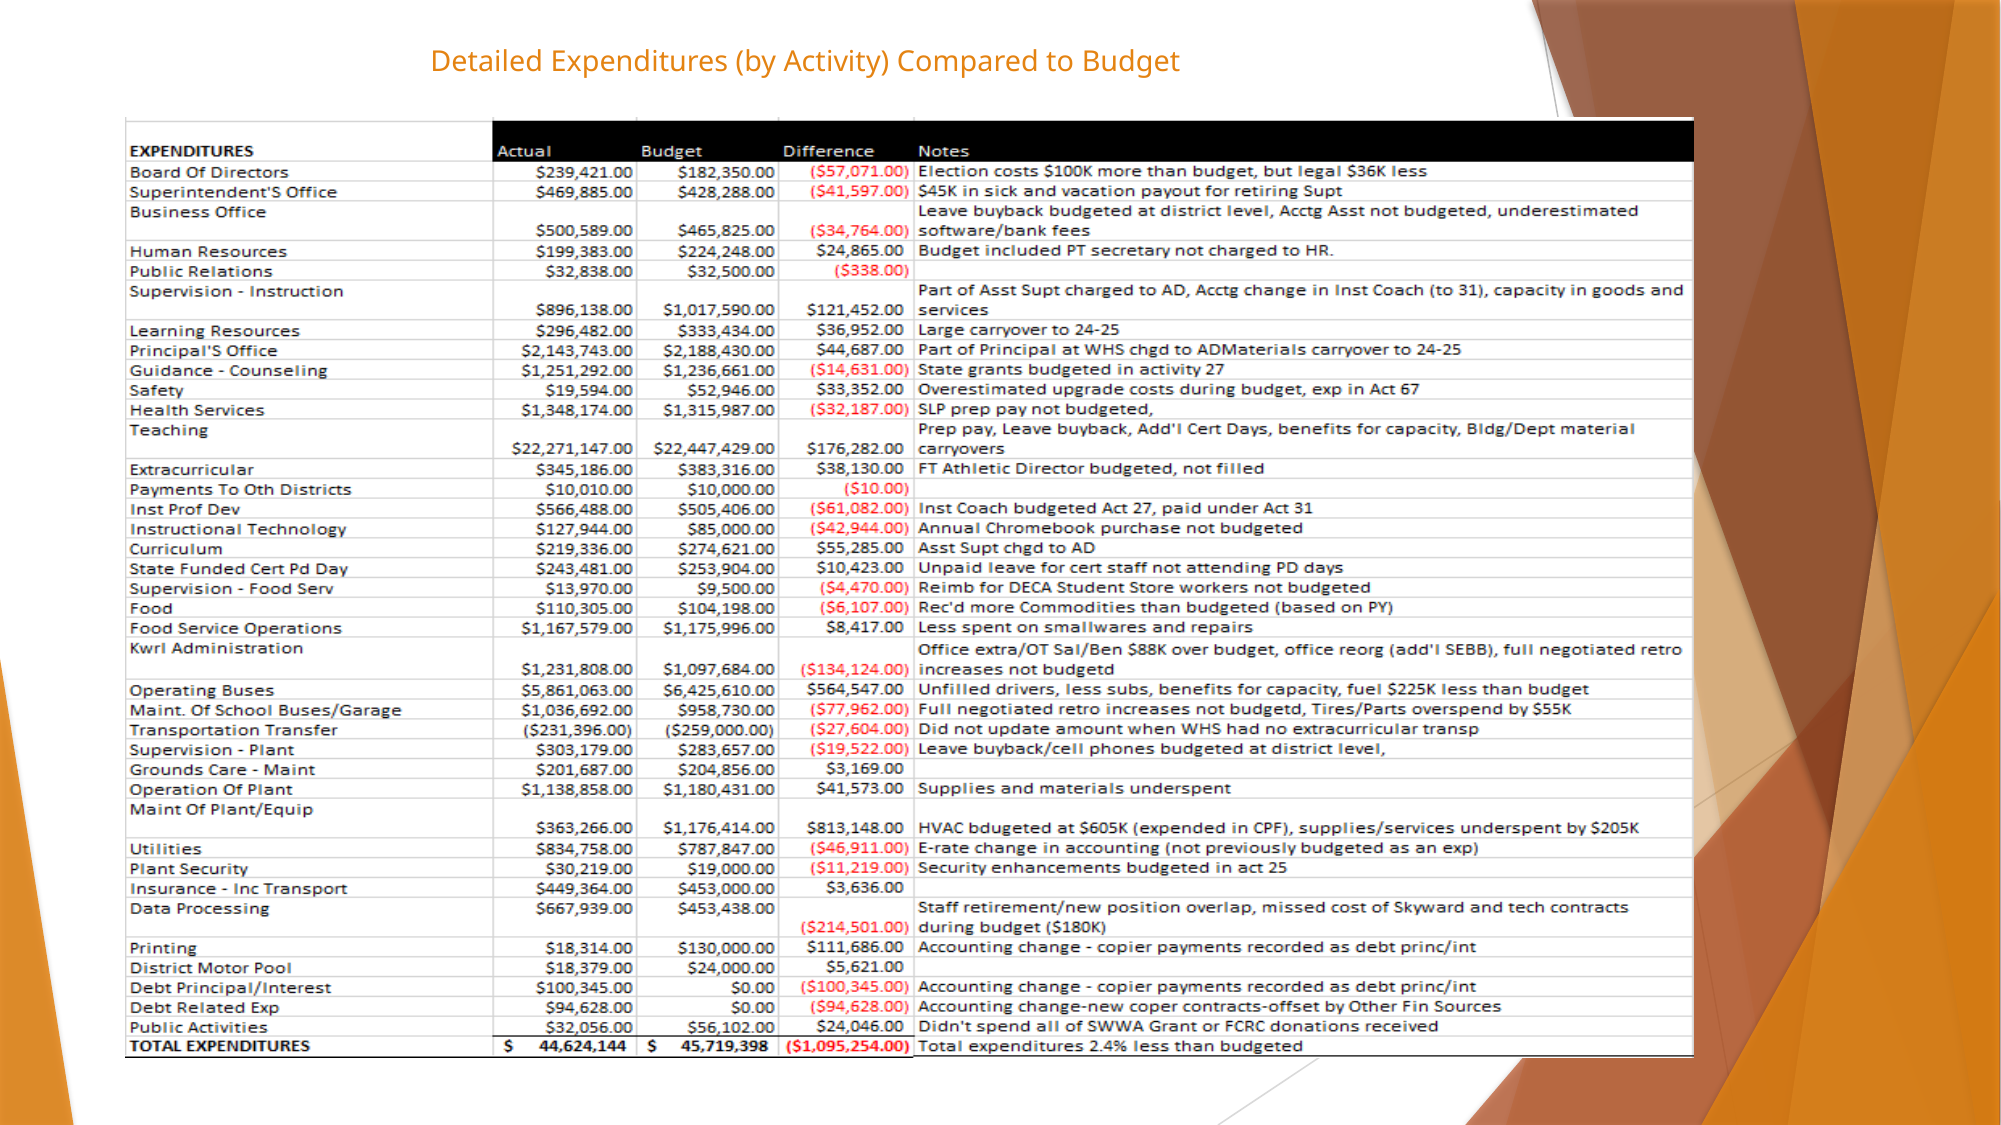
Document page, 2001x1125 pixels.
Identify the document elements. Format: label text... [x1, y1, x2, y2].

picture [124, 116, 1695, 1059]
title Detailed Expenditures (by Activity) Compared to Budget [55, 35, 1557, 86]
